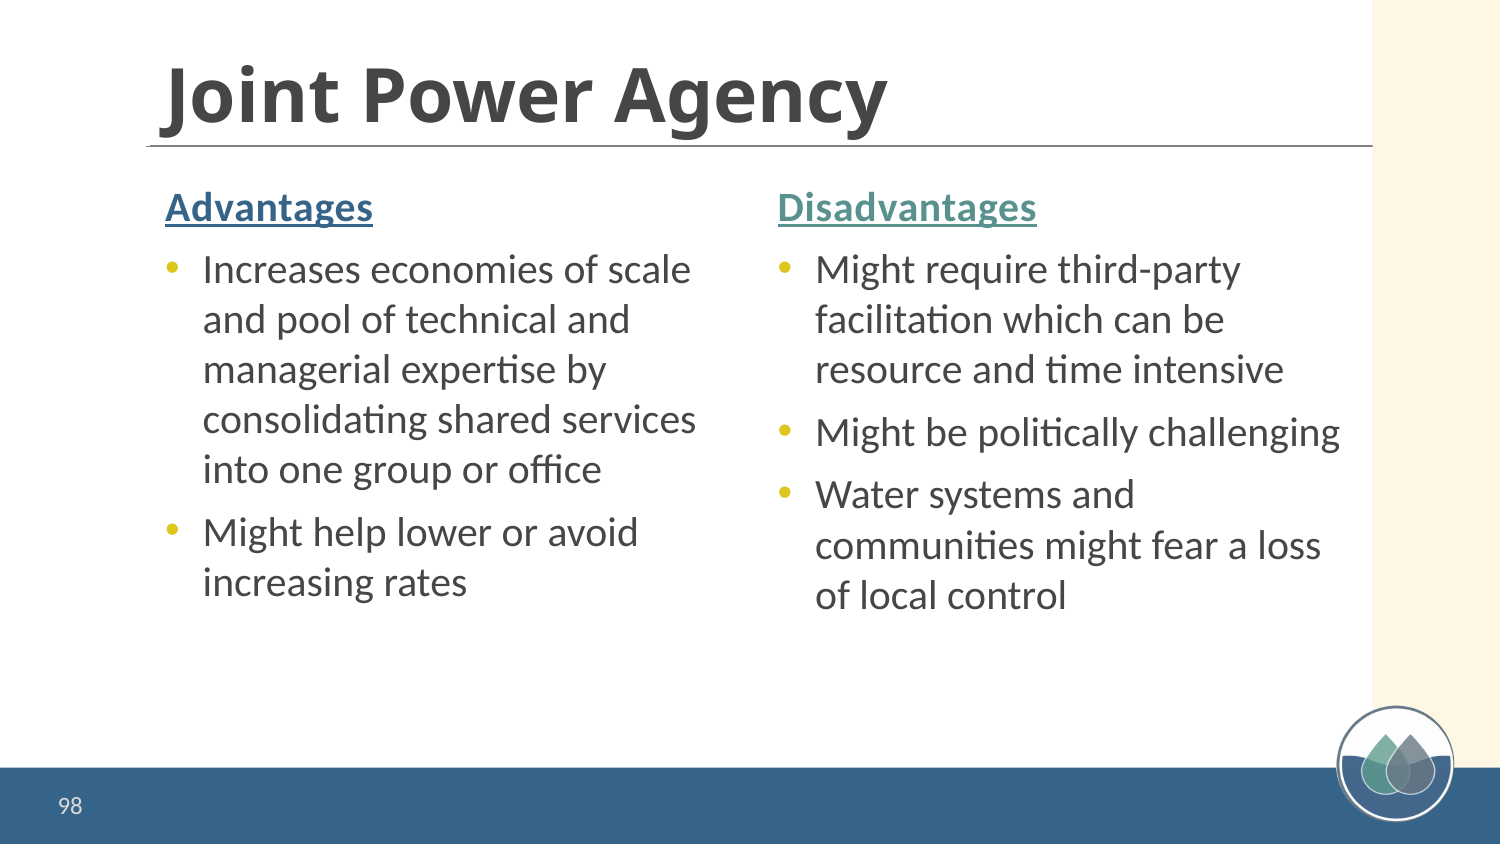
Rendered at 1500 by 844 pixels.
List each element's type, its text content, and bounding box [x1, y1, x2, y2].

list Disadvantages Might require third-party facilitation which can be resource and time intensive Might be politically challenging Water systems and communities might fear a loss of local control [762, 171, 1373, 734]
slide_number 98 [16, 782, 124, 828]
list Advantages Increases economies of scale and pool of technical and managerial expertise by consolidating shared services into one group or office Might help lower or avoid increasing rates [150, 171, 744, 734]
title Joint Power Agency [150, 21, 1373, 146]
